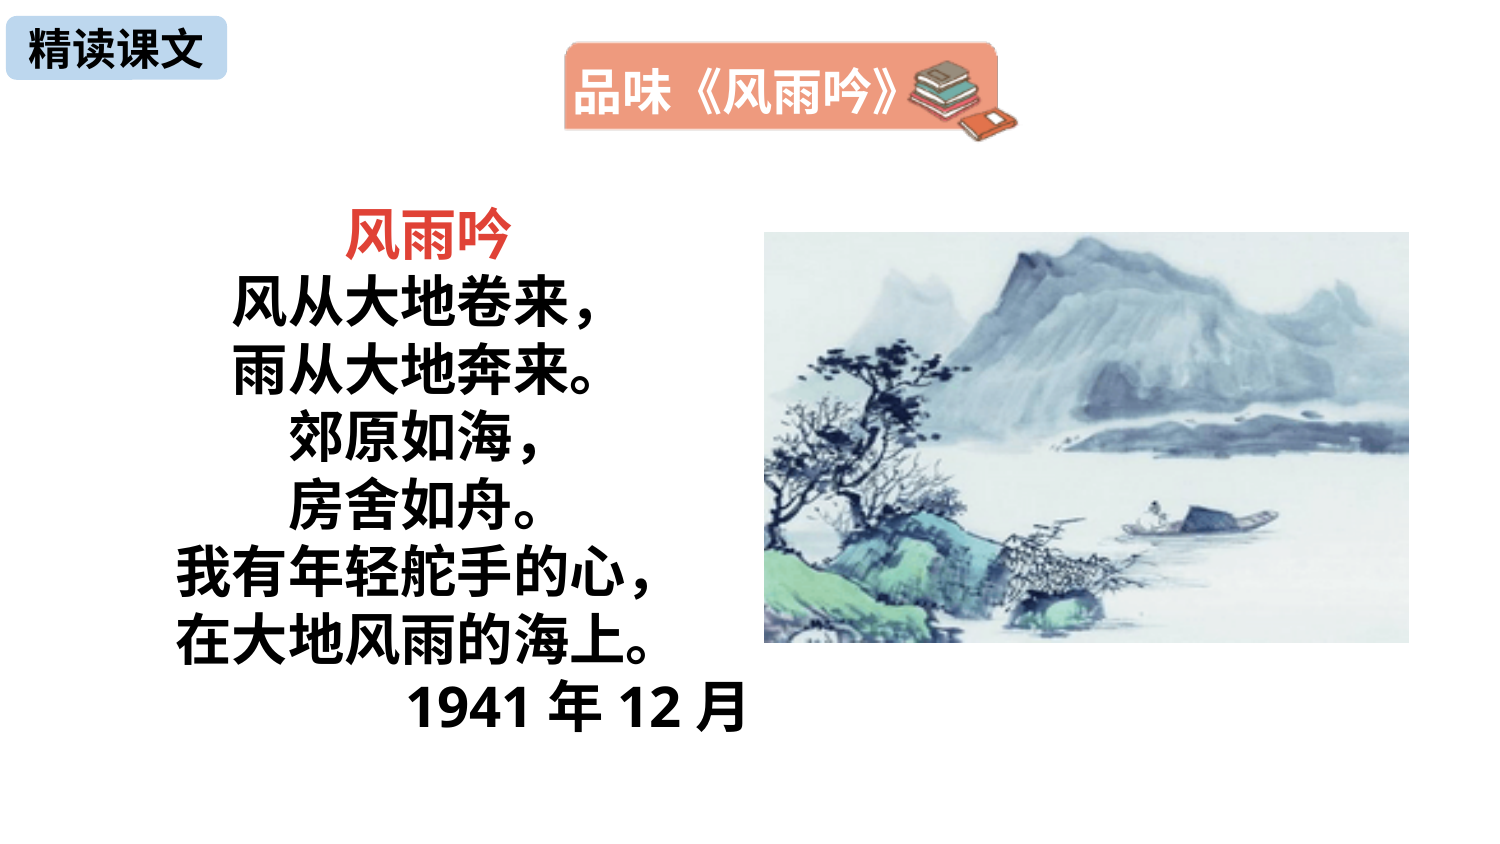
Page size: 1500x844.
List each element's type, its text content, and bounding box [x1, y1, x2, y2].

picture [562, 37, 1023, 145]
picture [764, 232, 1409, 643]
text_box 风雨吟 风从大地卷来， 雨从大地奔来。 郊原如海， 房舍如舟。 我有年轻舵手的心， 在大地风雨的海上。 1941年12月 [92, 192, 765, 746]
text_box 精读课文 [4, 14, 229, 81]
text_box 品味《风雨吟》 [538, 33, 956, 147]
